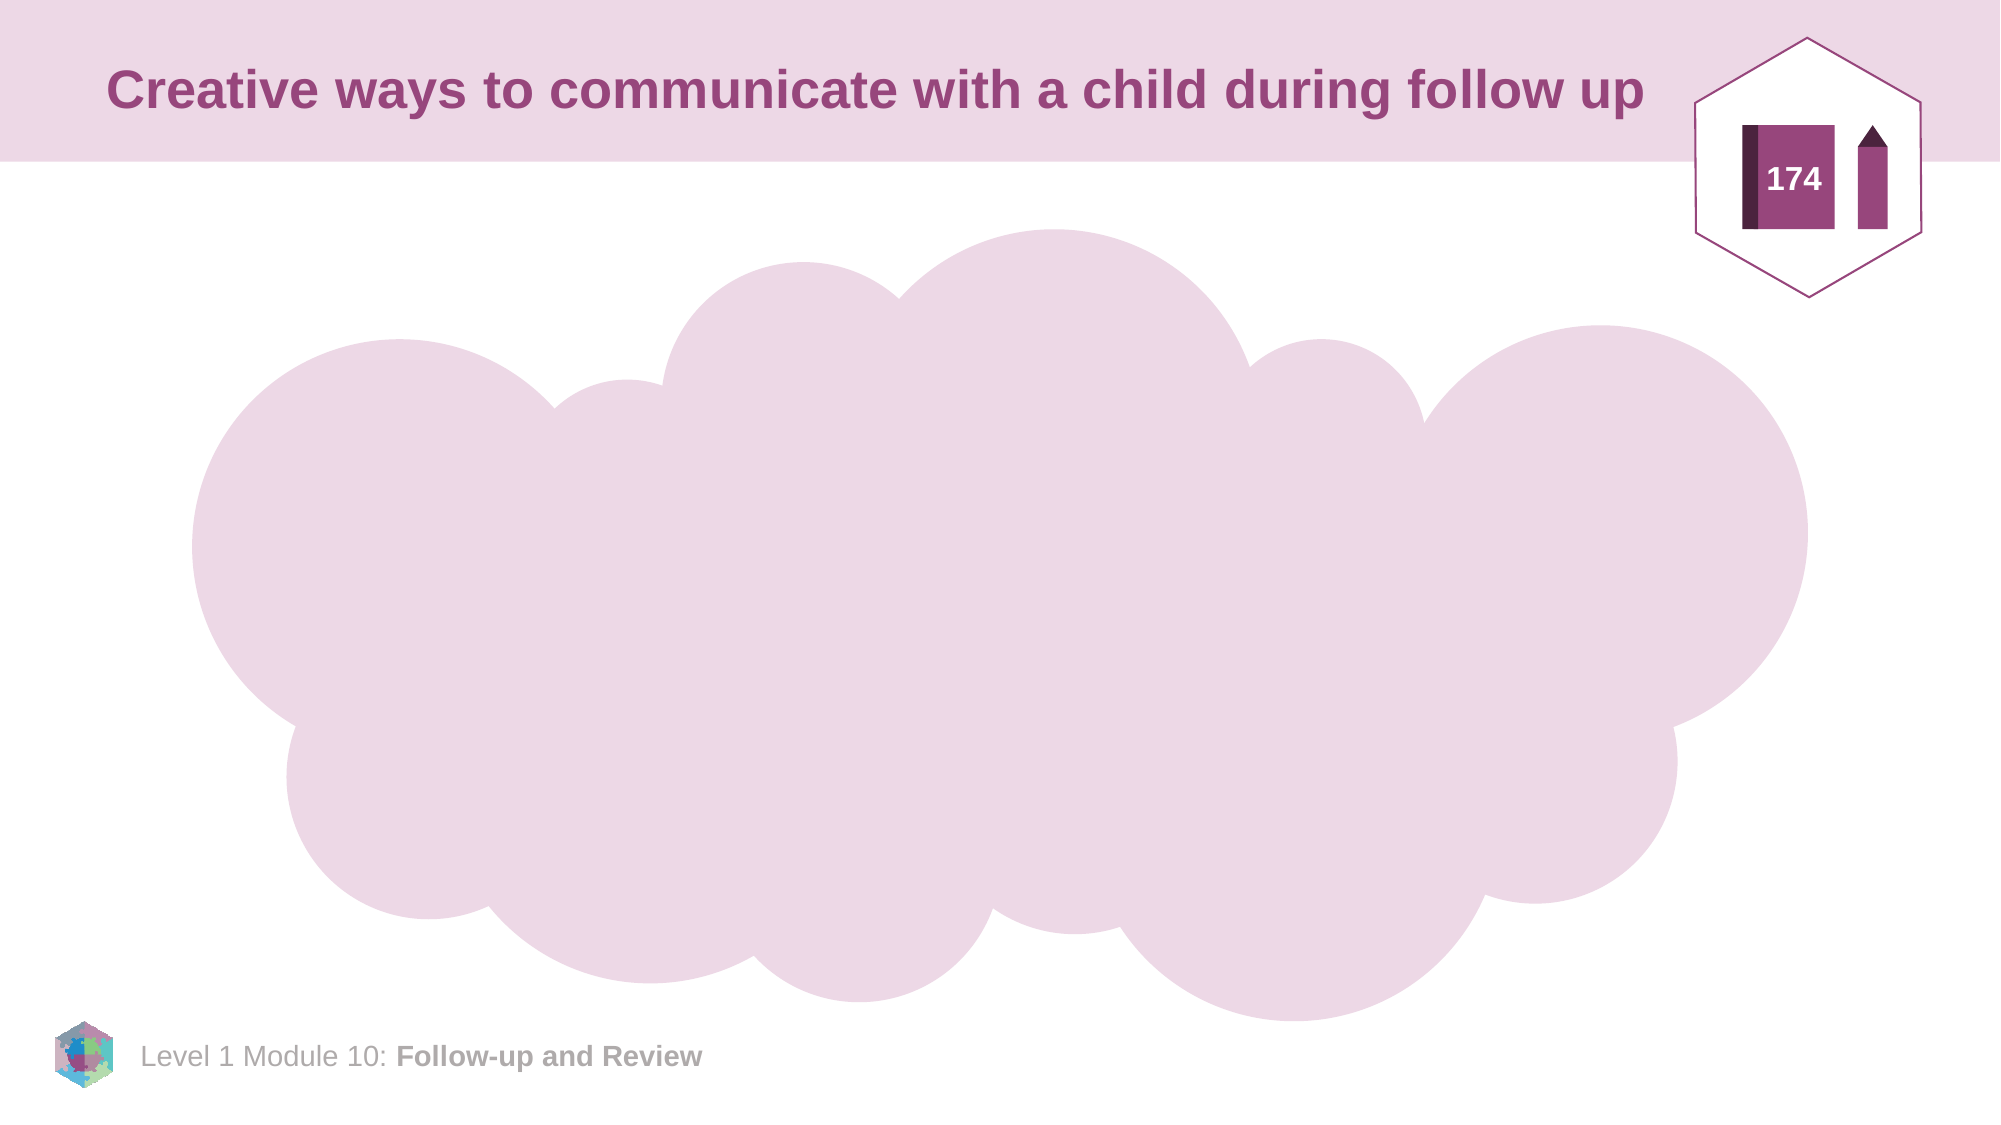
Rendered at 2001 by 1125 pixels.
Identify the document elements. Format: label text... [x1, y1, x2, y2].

title Creative ways to communicate with a child during follow up [91, 19, 1931, 163]
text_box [192, 229, 1808, 1022]
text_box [1677, 55, 1939, 280]
picture [55, 1021, 113, 1088]
